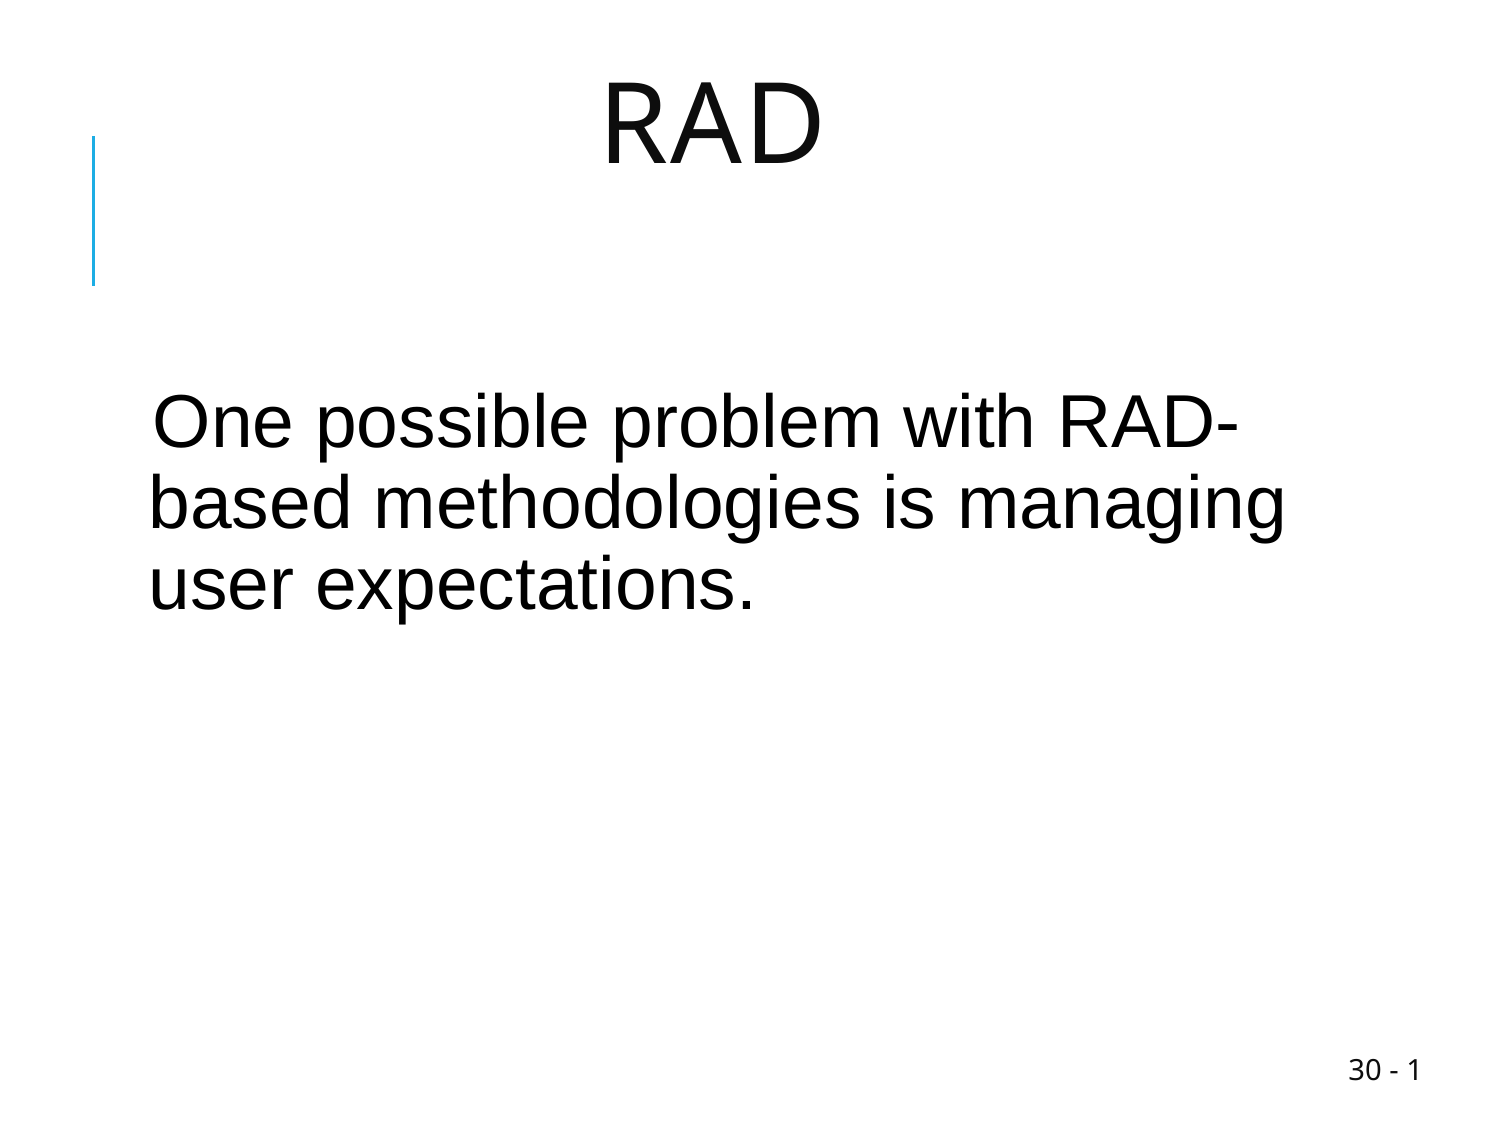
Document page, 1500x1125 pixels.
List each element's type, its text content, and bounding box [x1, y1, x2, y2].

slide_number 1 - 30 [1333, 1061, 1454, 1107]
list One possible problem with RAD-based methodologies is managing user expectations. [126, 375, 1322, 1035]
title RAD [50, 0, 1375, 263]
